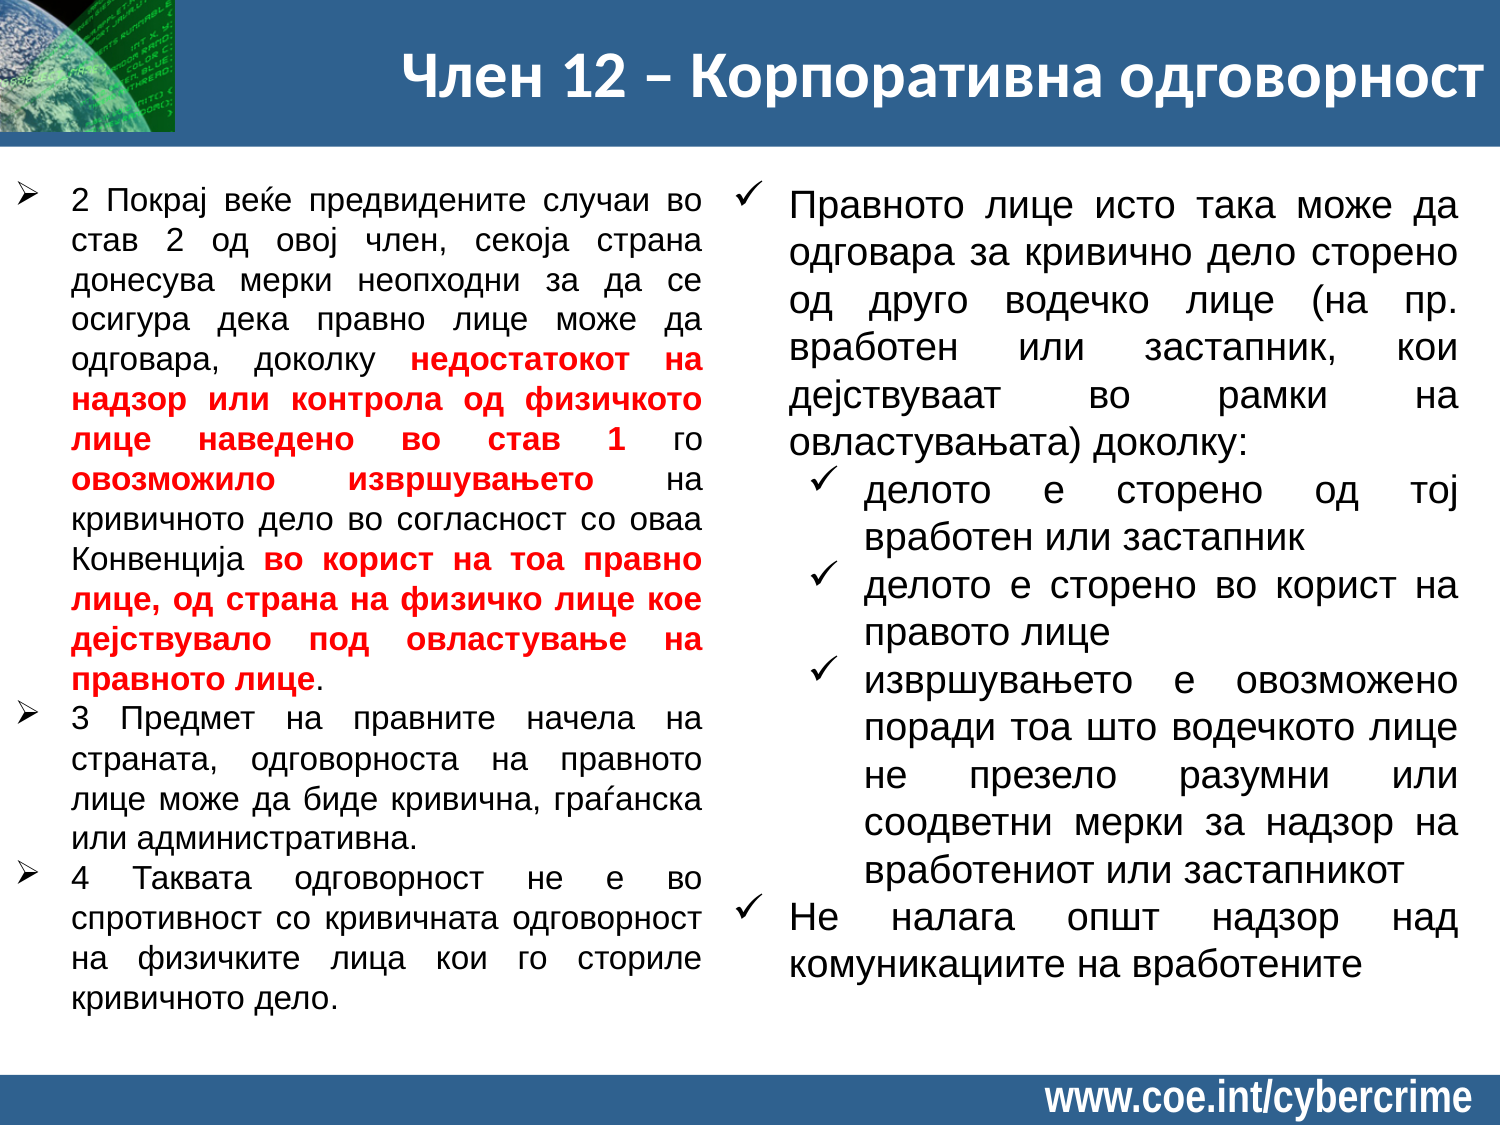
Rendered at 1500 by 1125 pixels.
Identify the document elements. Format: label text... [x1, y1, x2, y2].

text_box Член 12 – Корпоративна одговорност [0, 0, 1500, 149]
text_box www.coe.int/cybercrime [1030, 1059, 1500, 1125]
text_box Правното лице исто така може да одговара за кривично дело сторено од друго водечко лице (на пр. вработен или застапник, кои дејствуваат во рамки на овластувањата) доколку: делото е сторено од тој вработен или застапник делото е сторено во корист на правото лице извршувањето е овозможено поради тоа што водечкото лице не презело разумни или соодветни мерки за надзор на вработениот или застапникот Не налага општ надзор над комуникациите на вработените [717, 171, 1474, 994]
text_box 2 Покрај веќе предвидените случаи во став 2 од овој член, секоја страна донесува мерки неопходни за да се осигура дека правно лице може да одговара, доколку недостатокот на надзор или контрола од физичкото лице наведено во став 1 го овозможило извршувањето на кривичното дело во согласност со оваа Конвенција во корист на тоа правно лице, од страна на физичко лице кое дејствувало под овластување на правното лице. 3 Предмет на правните начела на страната, одговорноста на правното лице може да биде кривична, граѓанска или административна. 4 Таквата одговорност не е во спротивност со кривичната одговорност на физичките лица кои го сториле кривичното дело. [0, 170, 718, 1024]
text_box [0, 1073, 1030, 1125]
picture [0, 0, 175, 132]
